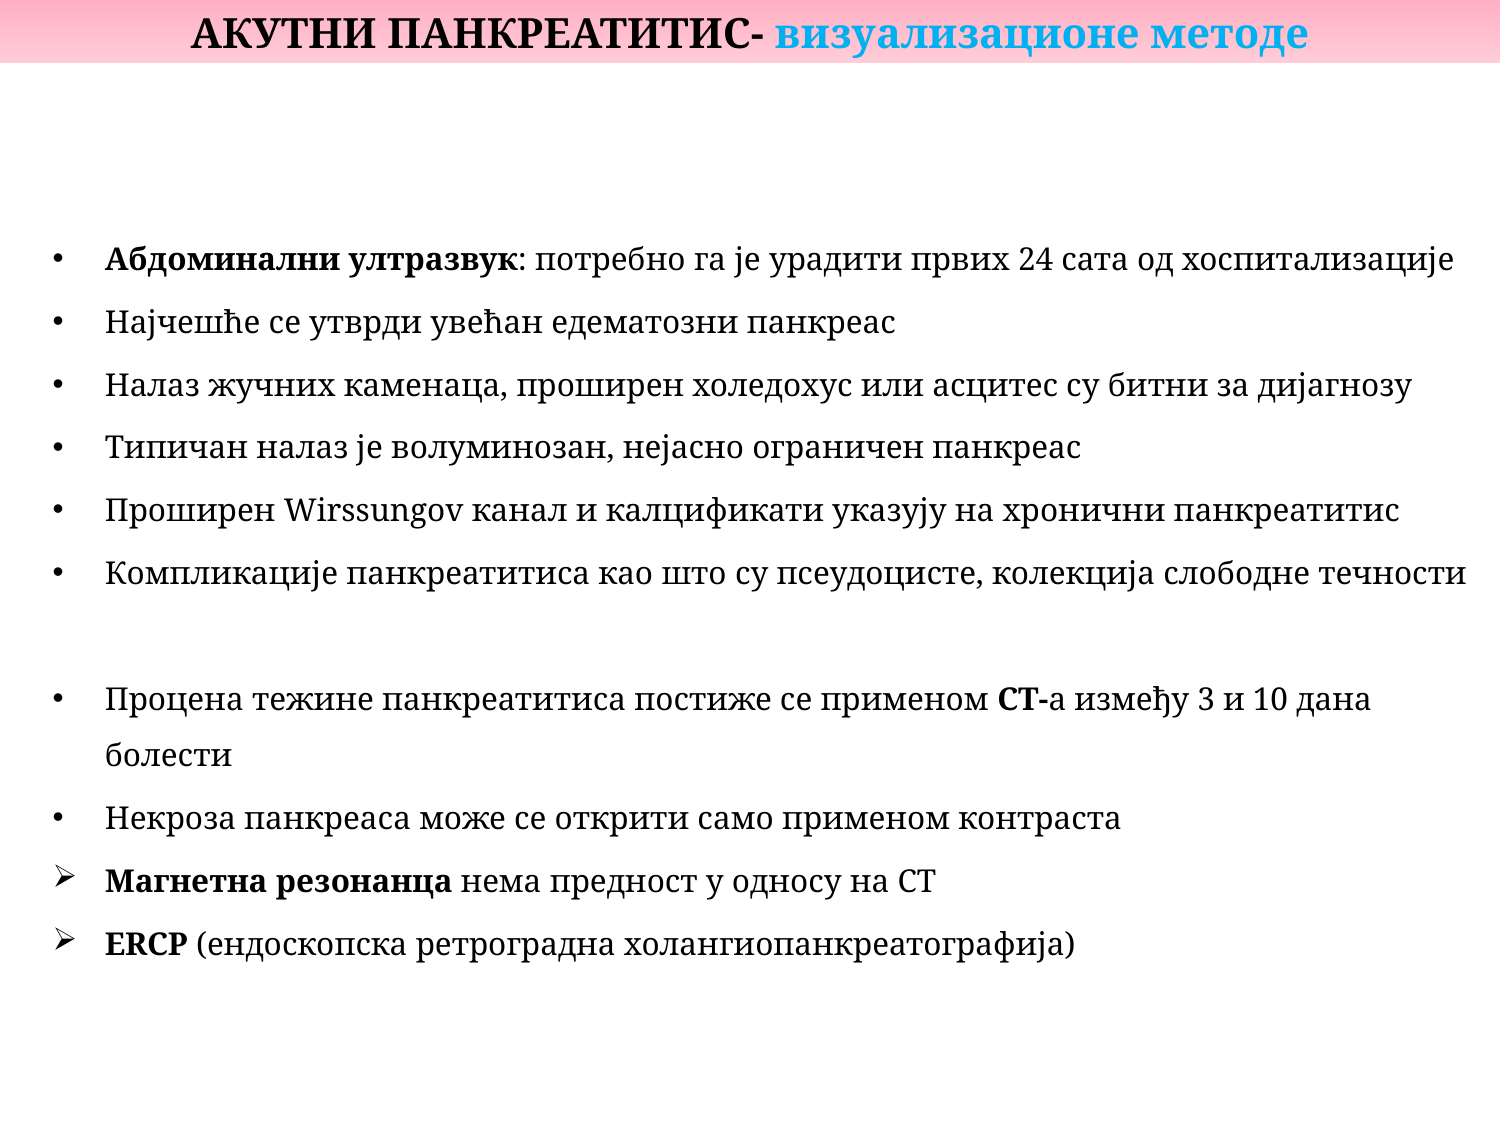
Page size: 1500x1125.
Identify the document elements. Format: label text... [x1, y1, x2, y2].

list Абдоминални ултразвук: потребно га је урадити првих 24 сата од хоспитализације Најчешће се утврди увећан едематозни панкреас Налаз жучних каменаца, проширен холедохус или асцитес су битни за дијагнозу Типичан налаз је волуминозан, нејасно ограничен панкреас Проширен Wirssungov канал и калцификати указују на хронични панкреатитис Компликације панкреатитиса као што су псеудоцисте, колекција слободне течности Процена тежине панкреатитиса постиже се применом CТ-a између 3 и 10 дана болести Некроза панкреаса може се открити само применом контраста Магнетна резонанца нема предност у односу на СТ ERCP (ендоскопска ретроградна холангиопанкреатографија) [37, 212, 1488, 1088]
text_box АКУТНИ ПАНКРЕАТИТИС- визуализационе методе [0, 0, 1500, 63]
